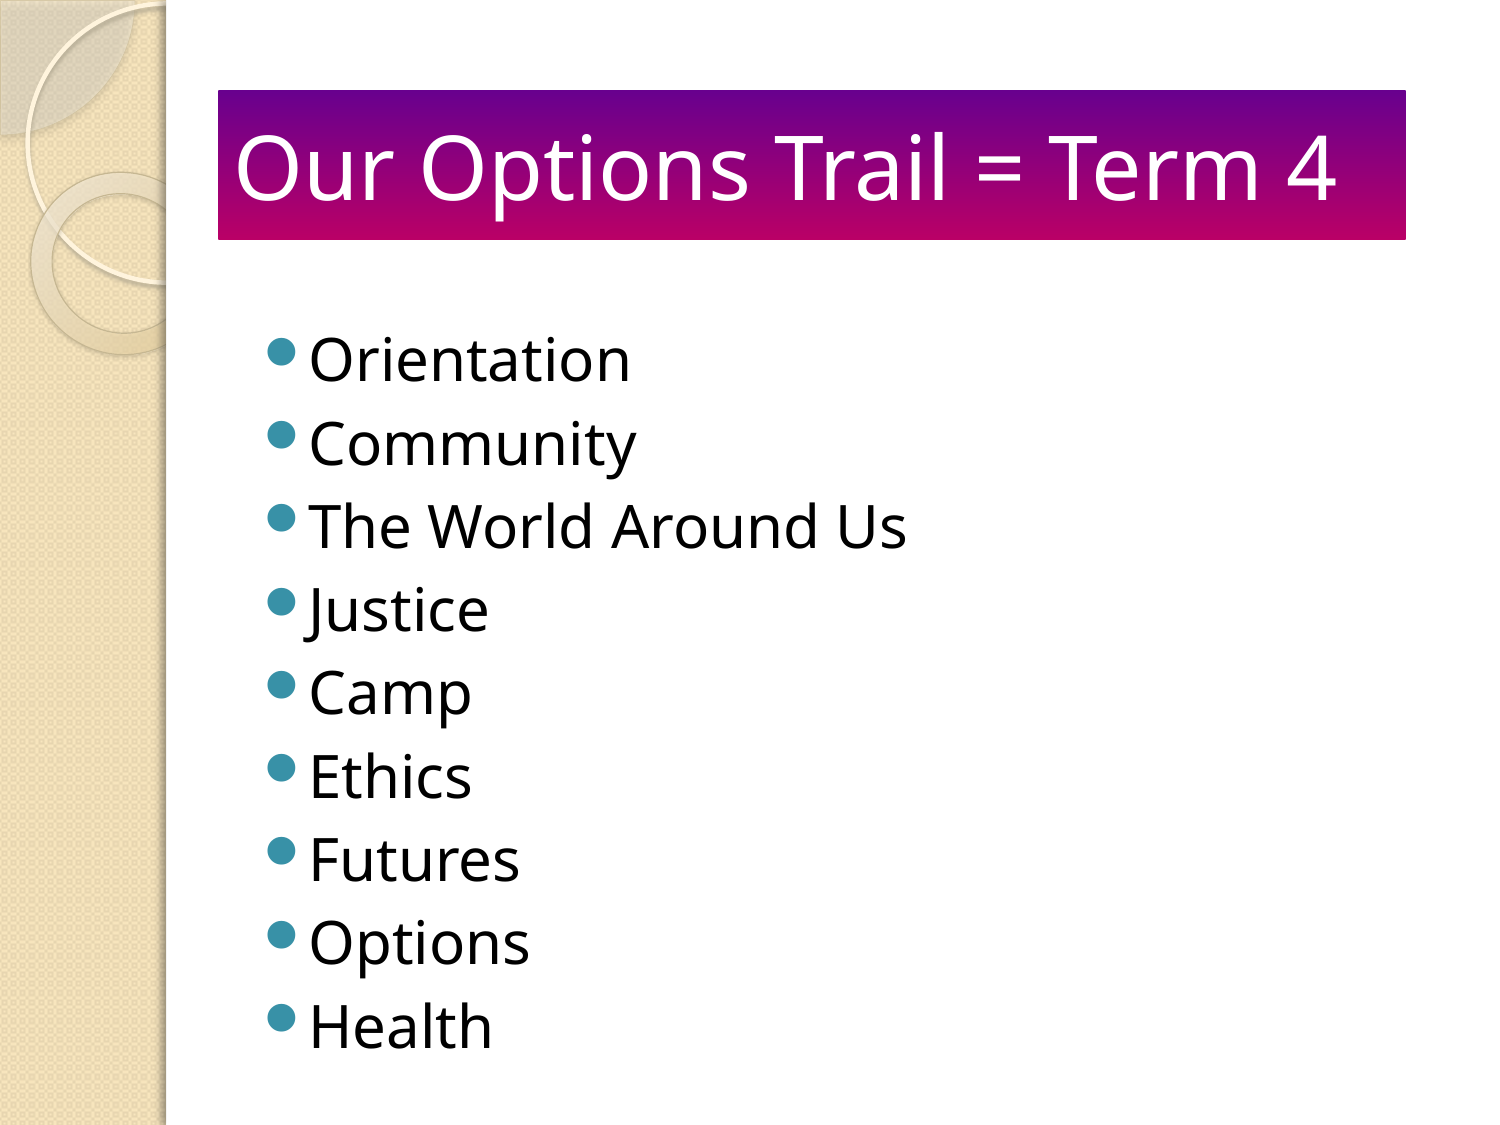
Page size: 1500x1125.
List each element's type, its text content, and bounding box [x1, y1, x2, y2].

text_box Our Options Trail = Term 4 [218, 90, 1406, 240]
list Orientation Community The World Around Us Justice Camp Ethics Futures Options Health [235, 314, 1471, 1071]
